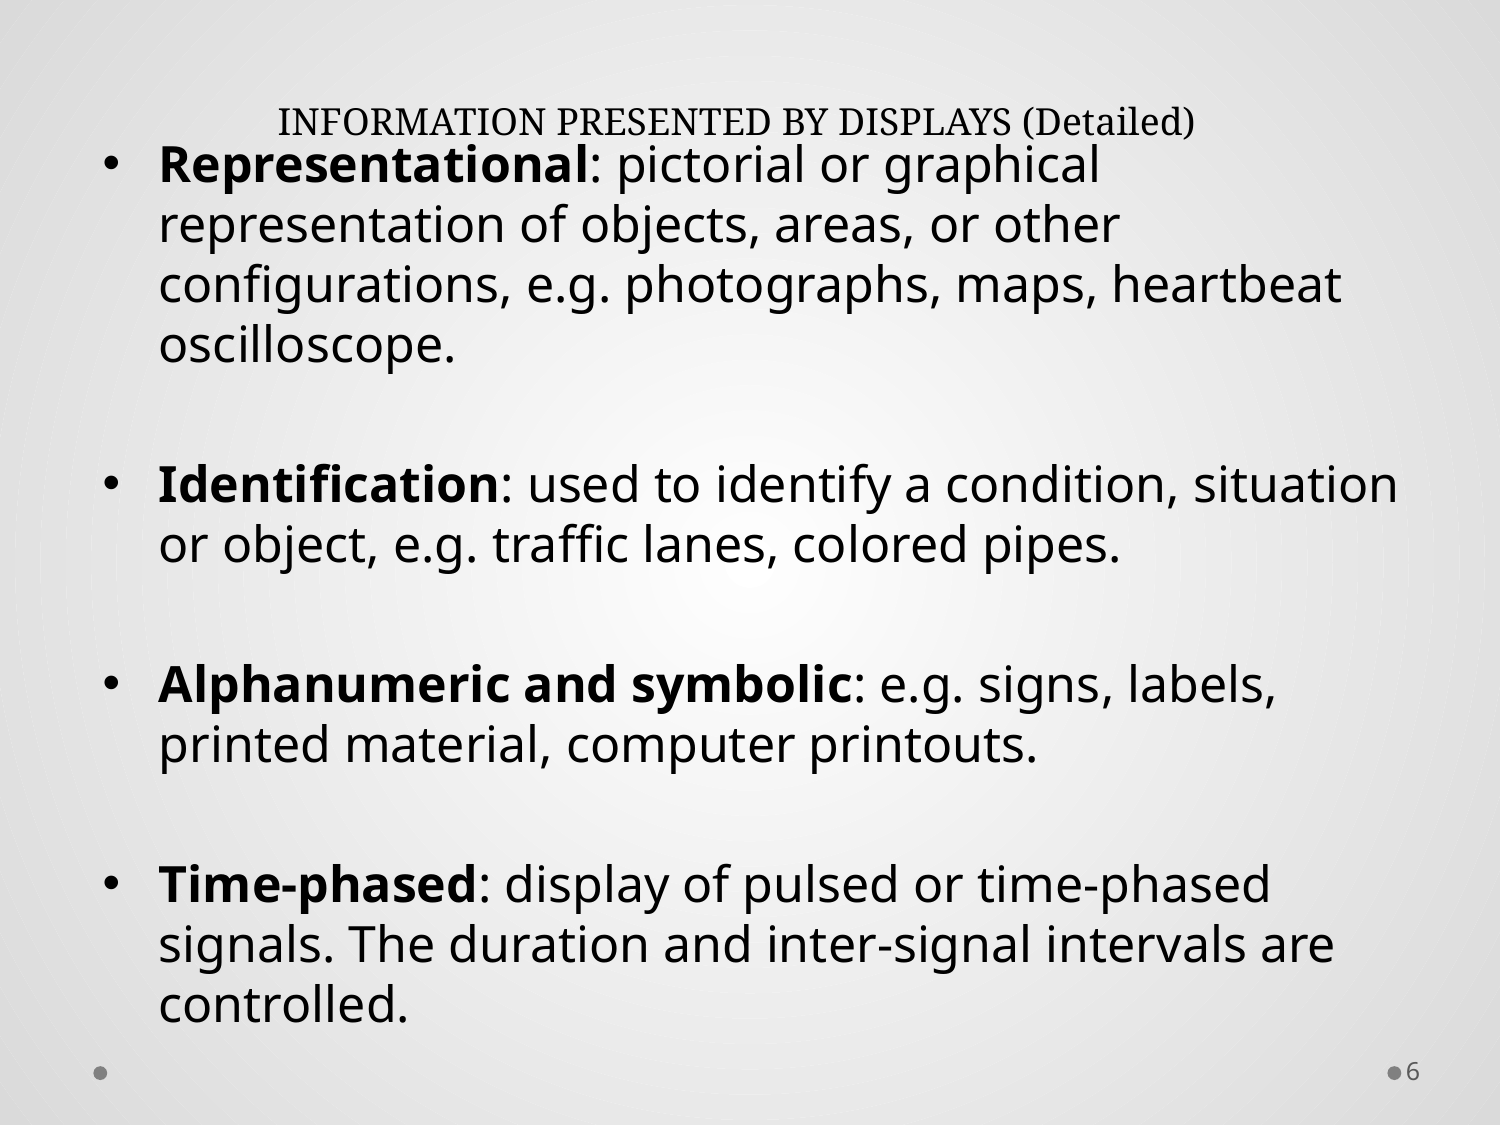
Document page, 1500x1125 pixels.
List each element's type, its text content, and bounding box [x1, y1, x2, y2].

title INFORMATION PRESENTED BY DISPLAYS (Detailed) [62, 50, 1413, 150]
list Representational: pictorial or graphical representation of objects, areas, or other configurations, e.g. photographs, maps, heartbeat oscilloscope. Identification: used to identify a condition, situation or object, e.g. traffic lanes, colored pipes. Alphanumeric and symbolic: e.g. signs, labels, printed material, computer printouts. Time-phased: display of pulsed or time-phased signals. The duration and inter-signal intervals are controlled. [87, 125, 1438, 1113]
slide_number 6 [1401, 1042, 1494, 1103]
